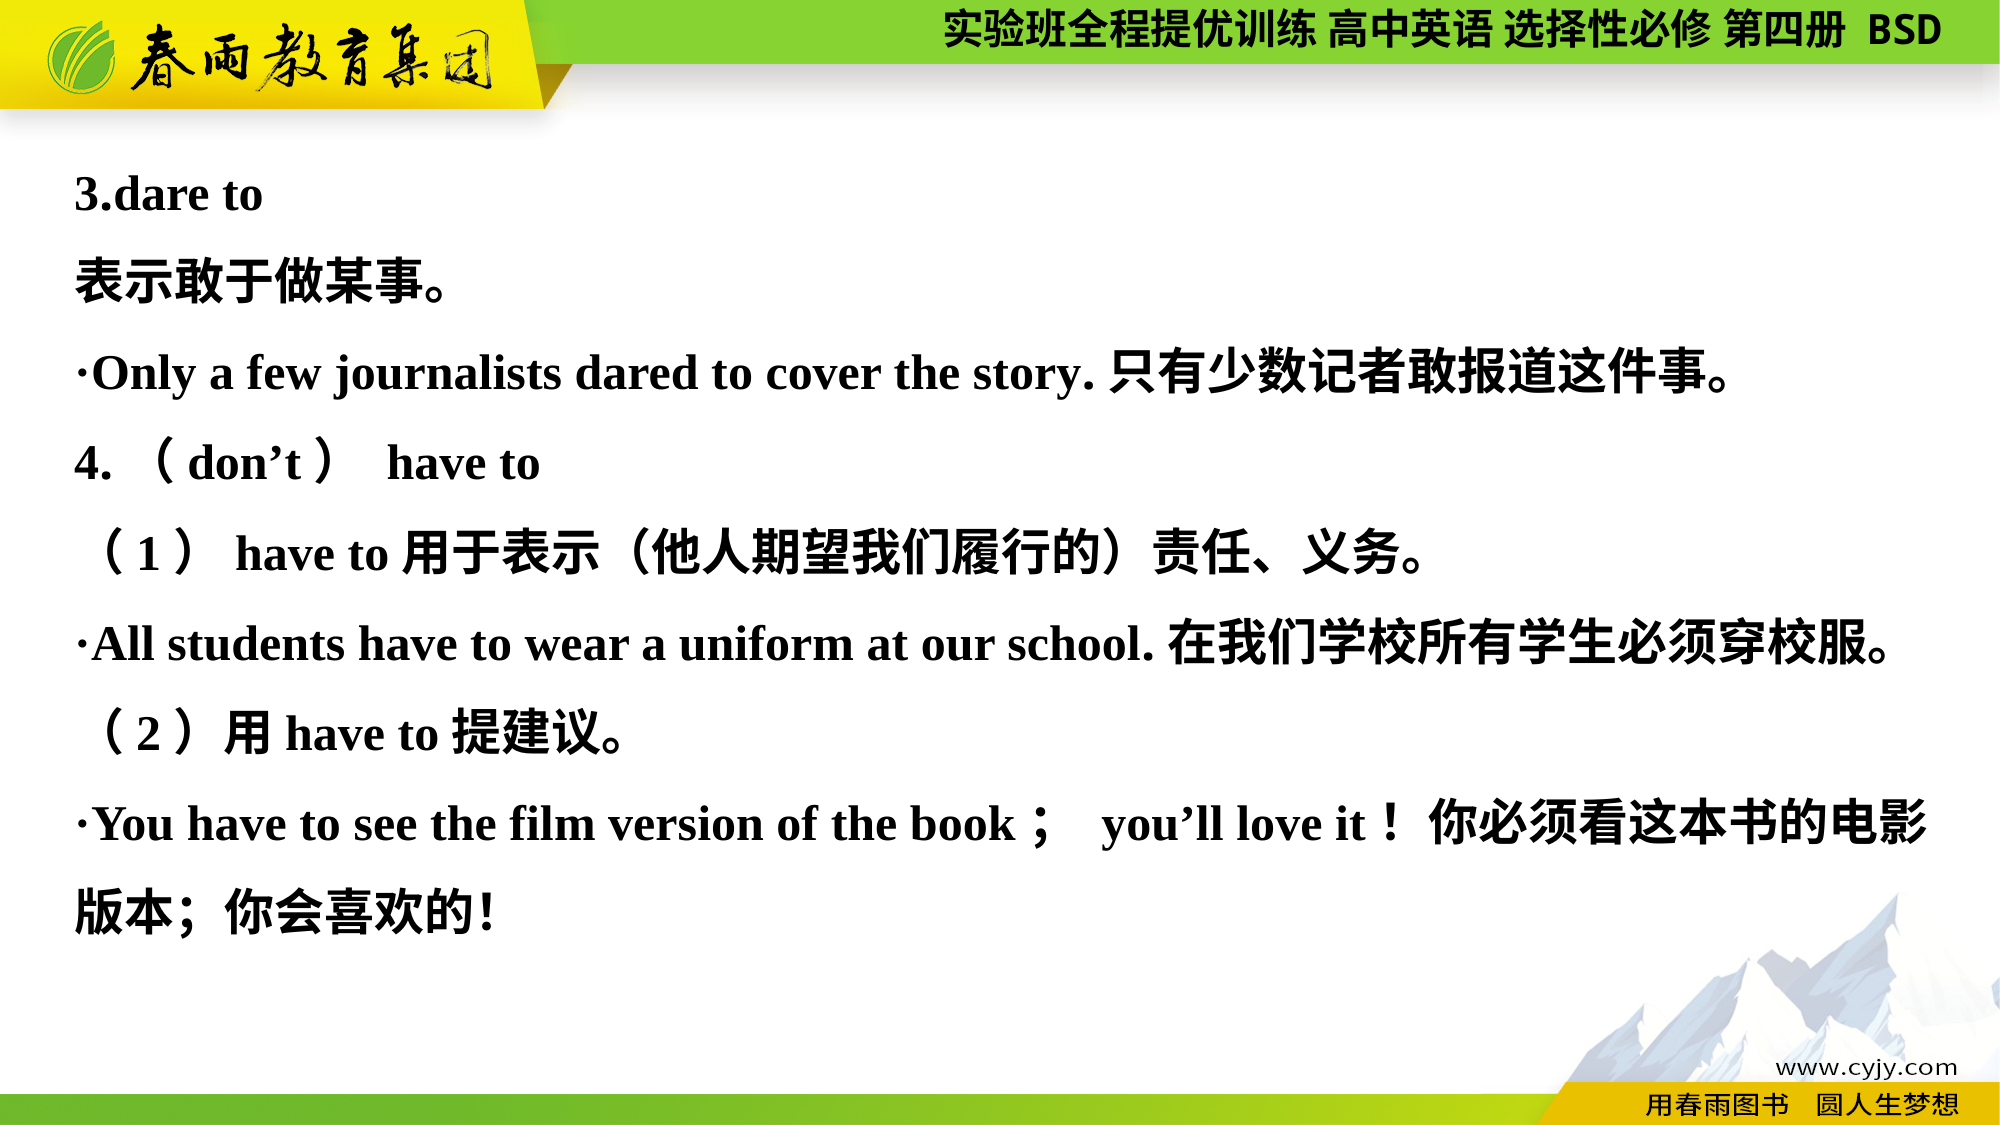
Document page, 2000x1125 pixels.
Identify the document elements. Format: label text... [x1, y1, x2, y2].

picture [0, 0, 2000, 1125]
list 3.dare to 表示敢于做某事。 ·Only a few journalists dared to cover the story.只有少数记者敢报道这件事。 4.（don’t） have to （1）have to用于表示（他人期望我们履行的）责任、义务。 ·All students have to wear a uniform at our school.在我们学校所有学生必须穿校服。 （2）用have to提建议。 ·You have to see the film version of the book； you’ll love it！你必须看这本书的电影版本；你会喜欢的！ [59, 122, 1944, 956]
